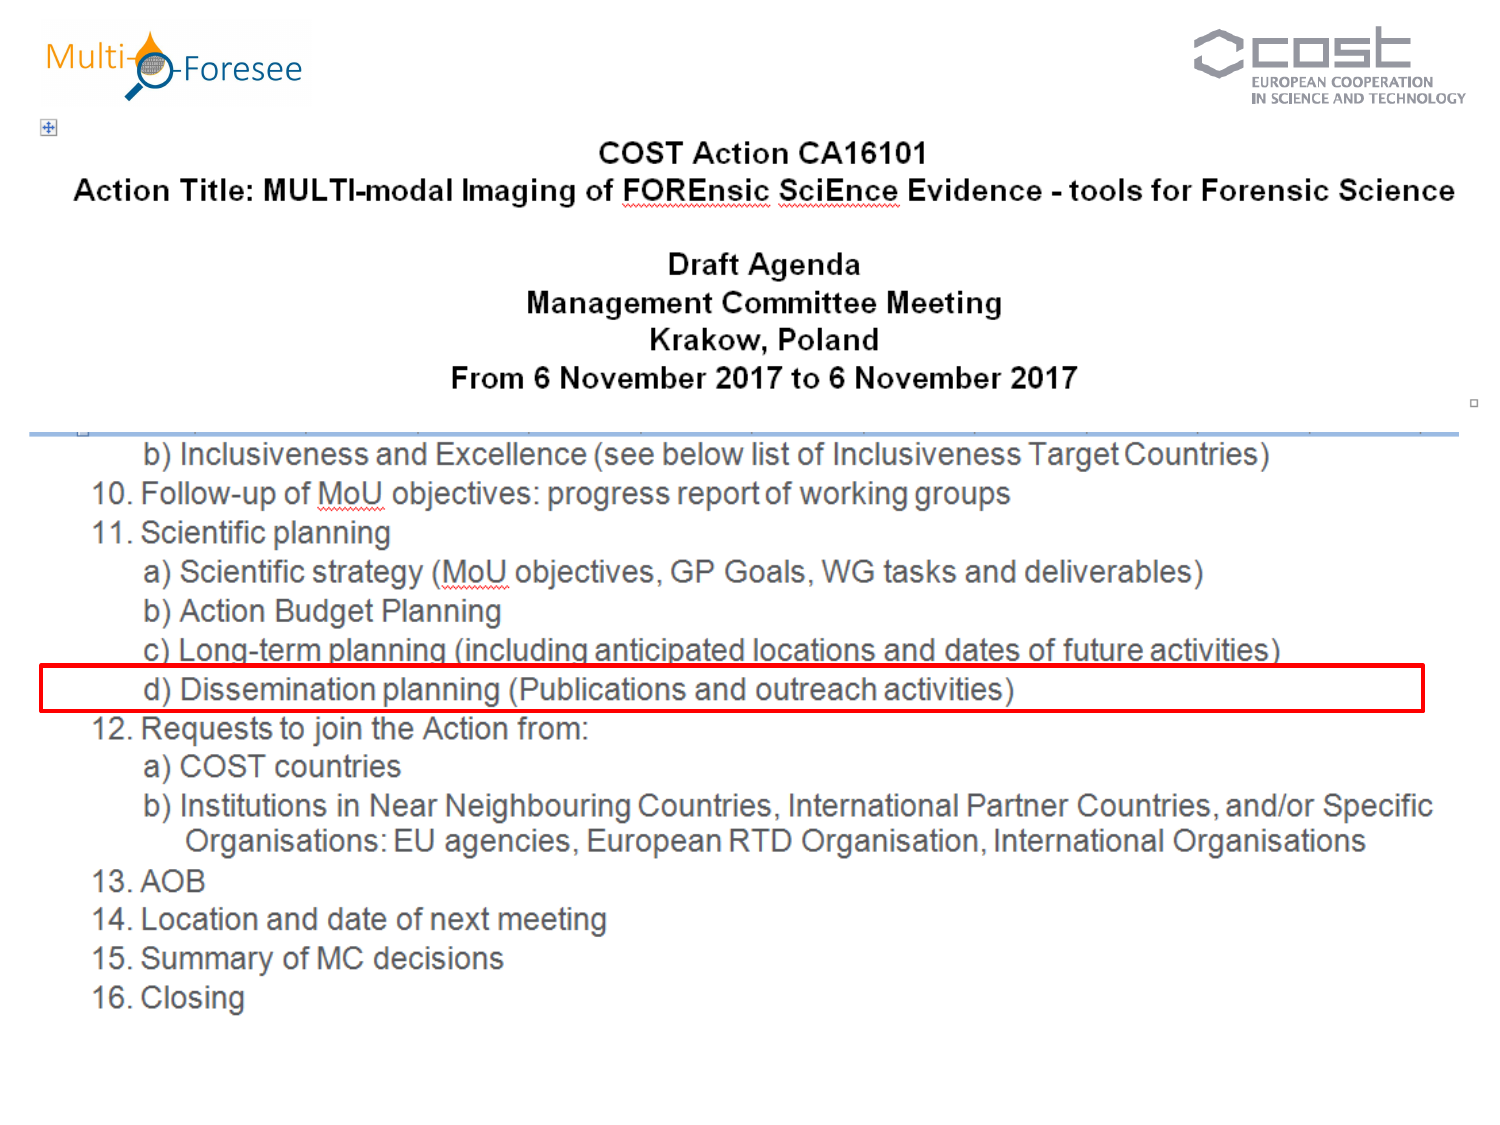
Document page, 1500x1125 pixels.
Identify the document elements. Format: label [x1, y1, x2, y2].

picture [29, 432, 1460, 1036]
picture [40, 18, 312, 108]
picture [0, 18, 1500, 421]
